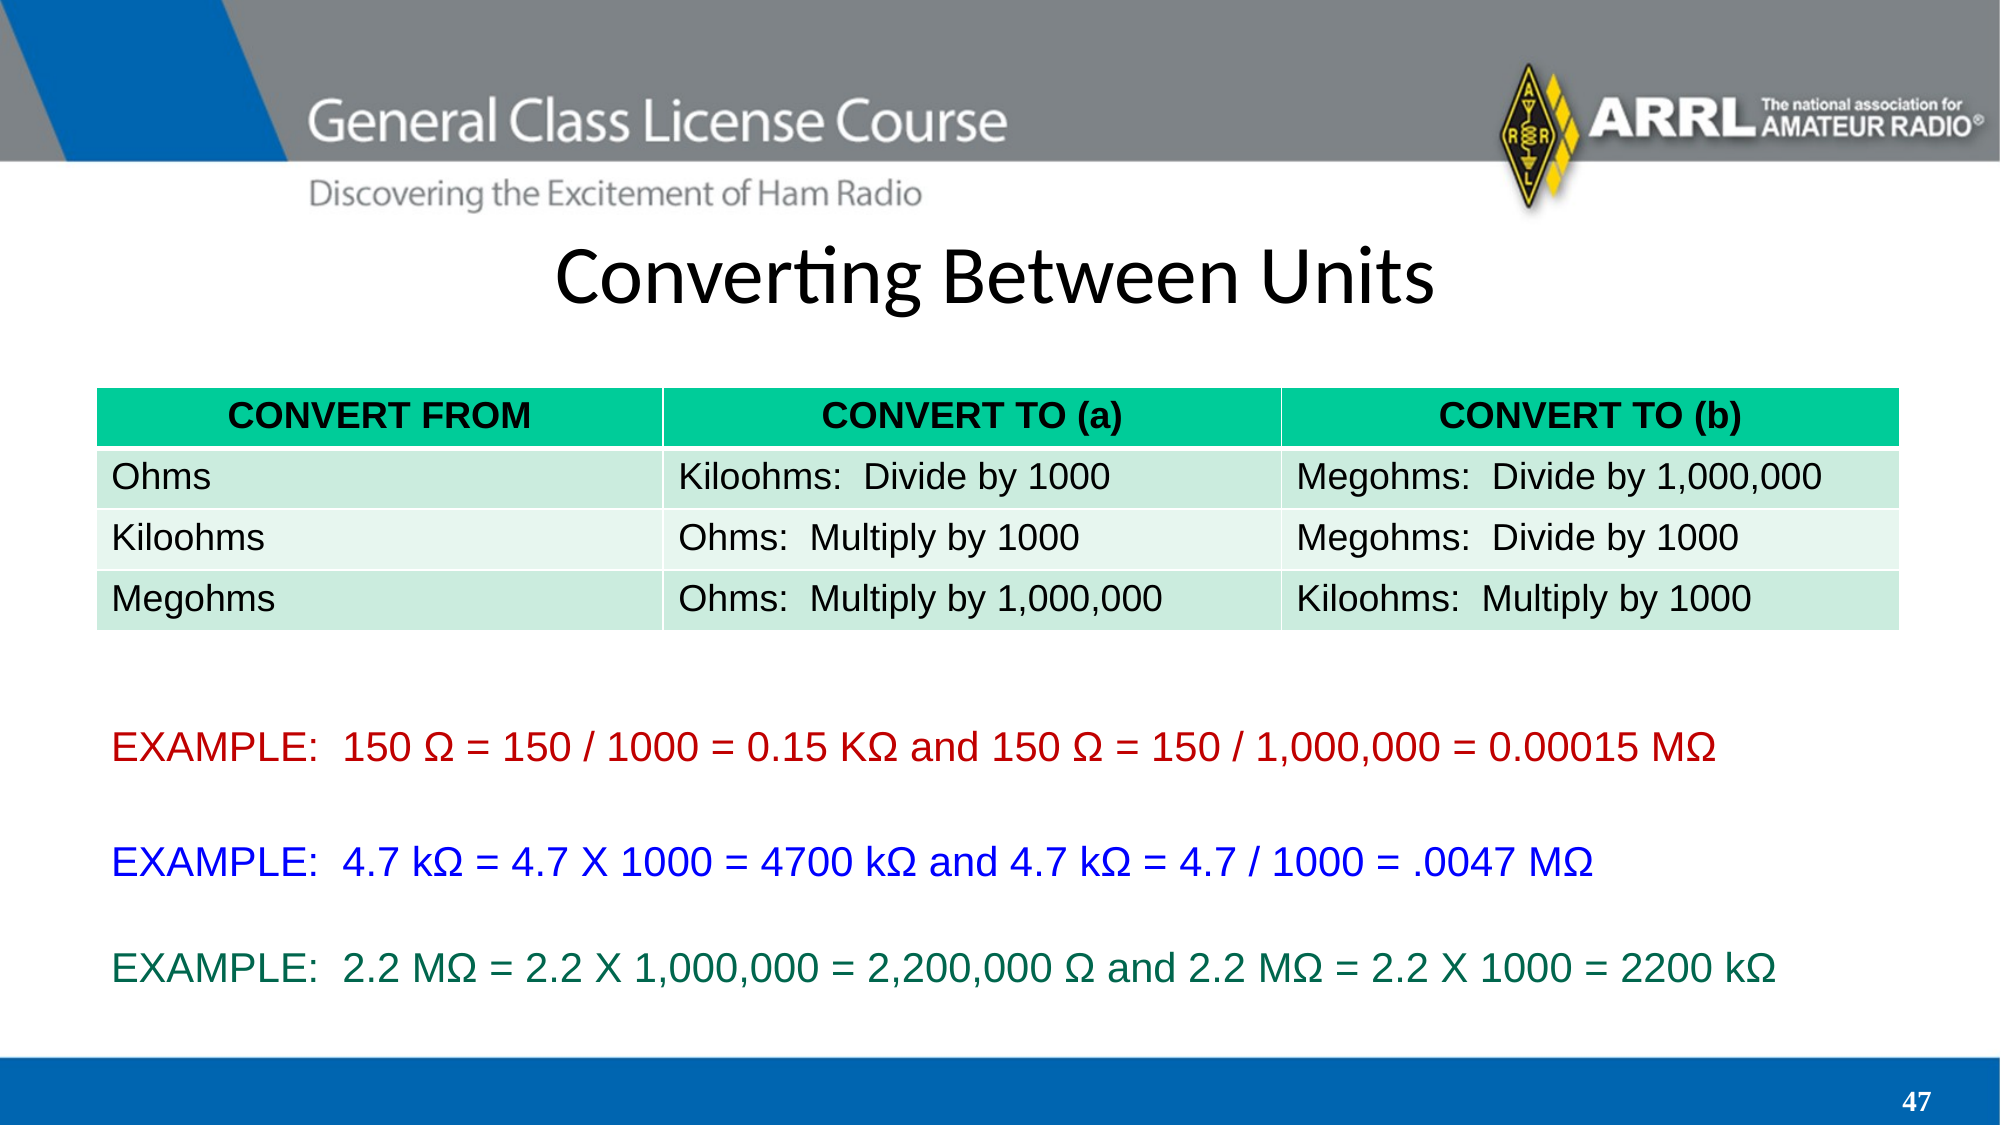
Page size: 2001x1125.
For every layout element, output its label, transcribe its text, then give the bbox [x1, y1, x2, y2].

table_header CONVERT TO (a) [664, 388, 1281, 446]
picture [0, 0, 2001, 1125]
table_cell Ohms: Multiply by 1,000,000 [664, 571, 1281, 630]
text_box EXAMPLE: 4.7 kΩ = 4.7 X 1000 = 4700 kΩ and 4.7 kΩ = 4.7 / 1000 = .0047 MΩ [96, 827, 1897, 892]
table_cell Ohms: Multiply by 1000 [664, 510, 1281, 569]
text_box EXAMPLE: 2.2 MΩ = 2.2 X 1,000,000 = 2,200,000 Ω and 2.2 MΩ = 2.2 X 1000 = 2200 kΩ [96, 933, 1897, 999]
table_cell Megohms: Divide by 1,000,000 [1282, 451, 1899, 508]
table_header CONVERT TO (b) [1282, 388, 1899, 446]
table_header CONVERT FROM [97, 388, 662, 446]
table_cell Megohms: Divide by 1000 [1282, 510, 1899, 569]
text_box EXAMPLE: 150 Ω = 150 / 1000 = 0.15 KΩ and 150 Ω = 150 / 1,000,000 = 0.00015 MΩ [96, 712, 1897, 778]
table_cell Megohms [97, 571, 662, 630]
title Converting Between Units [96, 212, 1897, 356]
table_cell Ohms [97, 451, 662, 508]
table_cell Kiloohms: Divide by 1000 [664, 451, 1281, 508]
table_cell Kiloohms [97, 510, 662, 569]
table_cell Kiloohms: Multiply by 1000 [1282, 571, 1899, 630]
